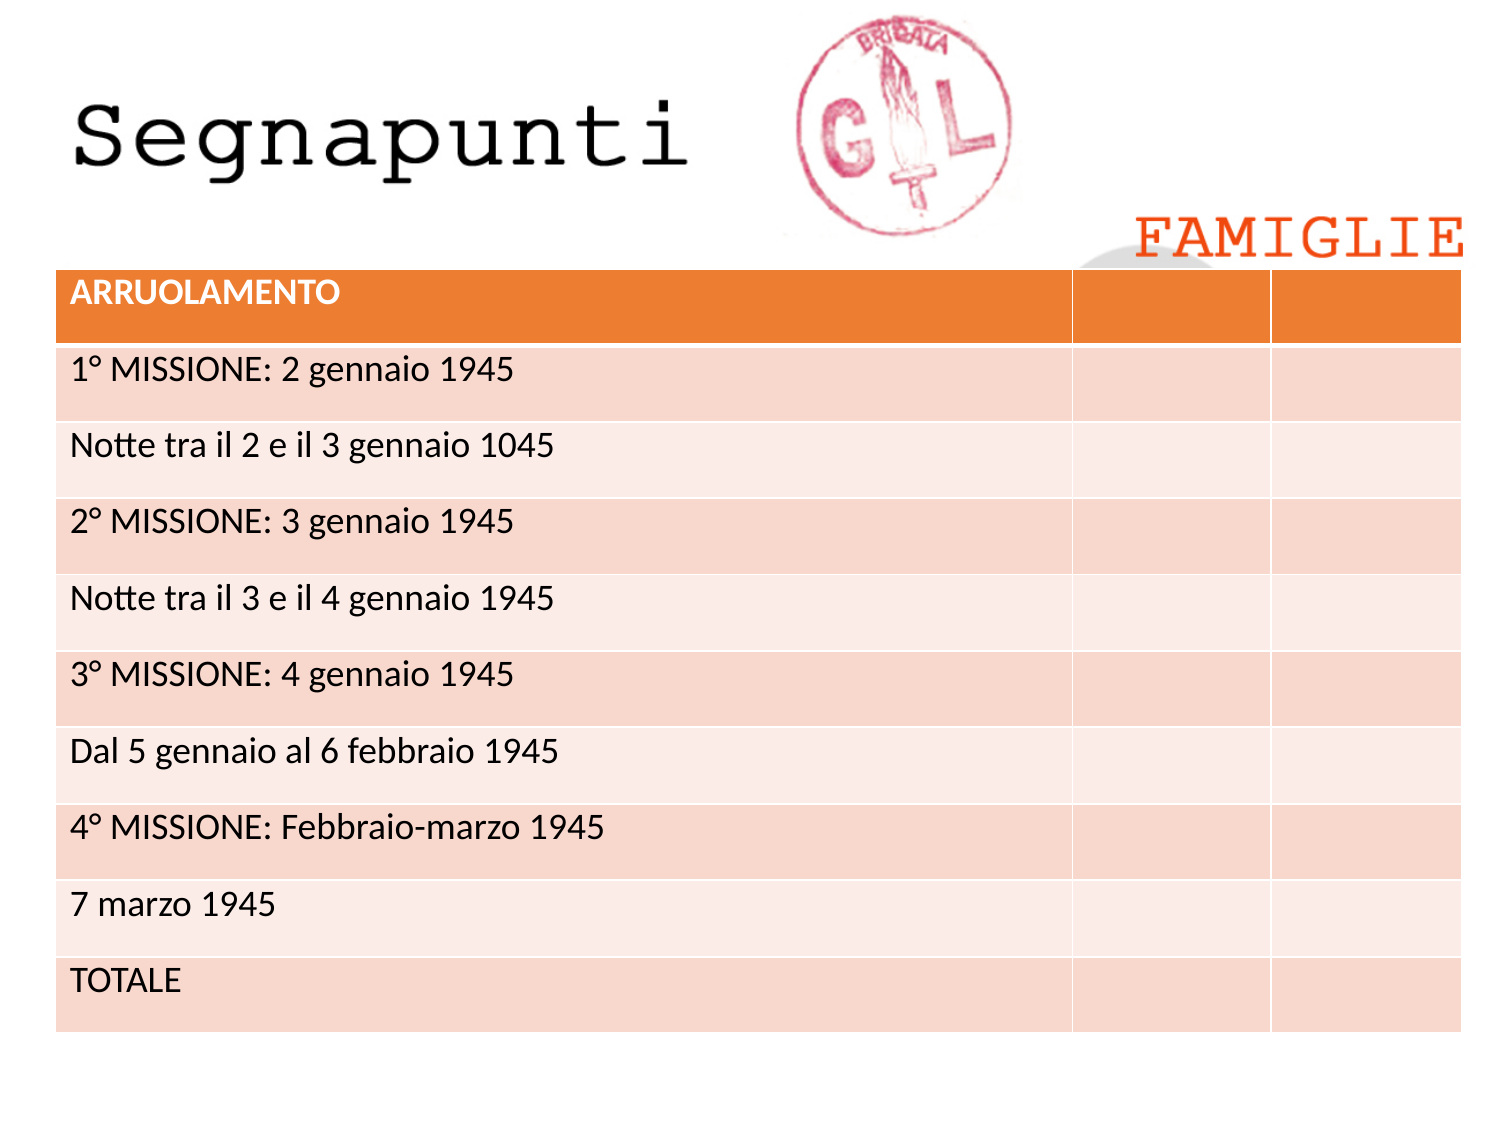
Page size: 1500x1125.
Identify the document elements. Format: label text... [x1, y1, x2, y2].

table_cell [1272, 958, 1461, 1032]
table_cell [1073, 652, 1270, 726]
table_header [1073, 270, 1270, 343]
table_cell [1073, 348, 1270, 421]
table_cell 1° MISSIONE: 2 gennaio 1945 [56, 348, 1072, 421]
table_cell 7 marzo 1945 [56, 881, 1072, 956]
table_cell [1073, 423, 1270, 497]
table_cell Notte tra il 2 e il 3 gennaio 1045 [56, 423, 1072, 497]
table_cell [1272, 881, 1461, 956]
table_cell [1073, 881, 1270, 956]
table_cell [1272, 728, 1461, 803]
table_cell 2° MISSIONE: 3 gennaio 1945 [56, 499, 1072, 574]
table_cell 4° MISSIONE: Febbraio-marzo 1945 [56, 805, 1072, 879]
table_cell TOTALE [56, 958, 1072, 1032]
table_cell [1073, 958, 1270, 1032]
table_header ARRUOLAMENTO [56, 270, 1072, 343]
picture [0, 0, 1500, 269]
table_cell [1272, 575, 1461, 650]
table_cell 3° MISSIONE: 4 gennaio 1945 [56, 652, 1072, 726]
table_cell [1073, 805, 1270, 879]
table_cell [1272, 499, 1461, 574]
table_cell [1272, 348, 1461, 421]
table_cell [1272, 652, 1461, 726]
table_cell [1073, 728, 1270, 803]
table_cell [1073, 499, 1270, 574]
table_header [1272, 270, 1461, 343]
table_cell Dal 5 gennaio al 6 febbraio 1945 [56, 728, 1072, 803]
table_cell Notte tra il 3 e il 4 gennaio 1945 [56, 575, 1072, 650]
table_cell [1272, 423, 1461, 497]
table_cell [1073, 575, 1270, 650]
table_cell [1272, 805, 1461, 879]
